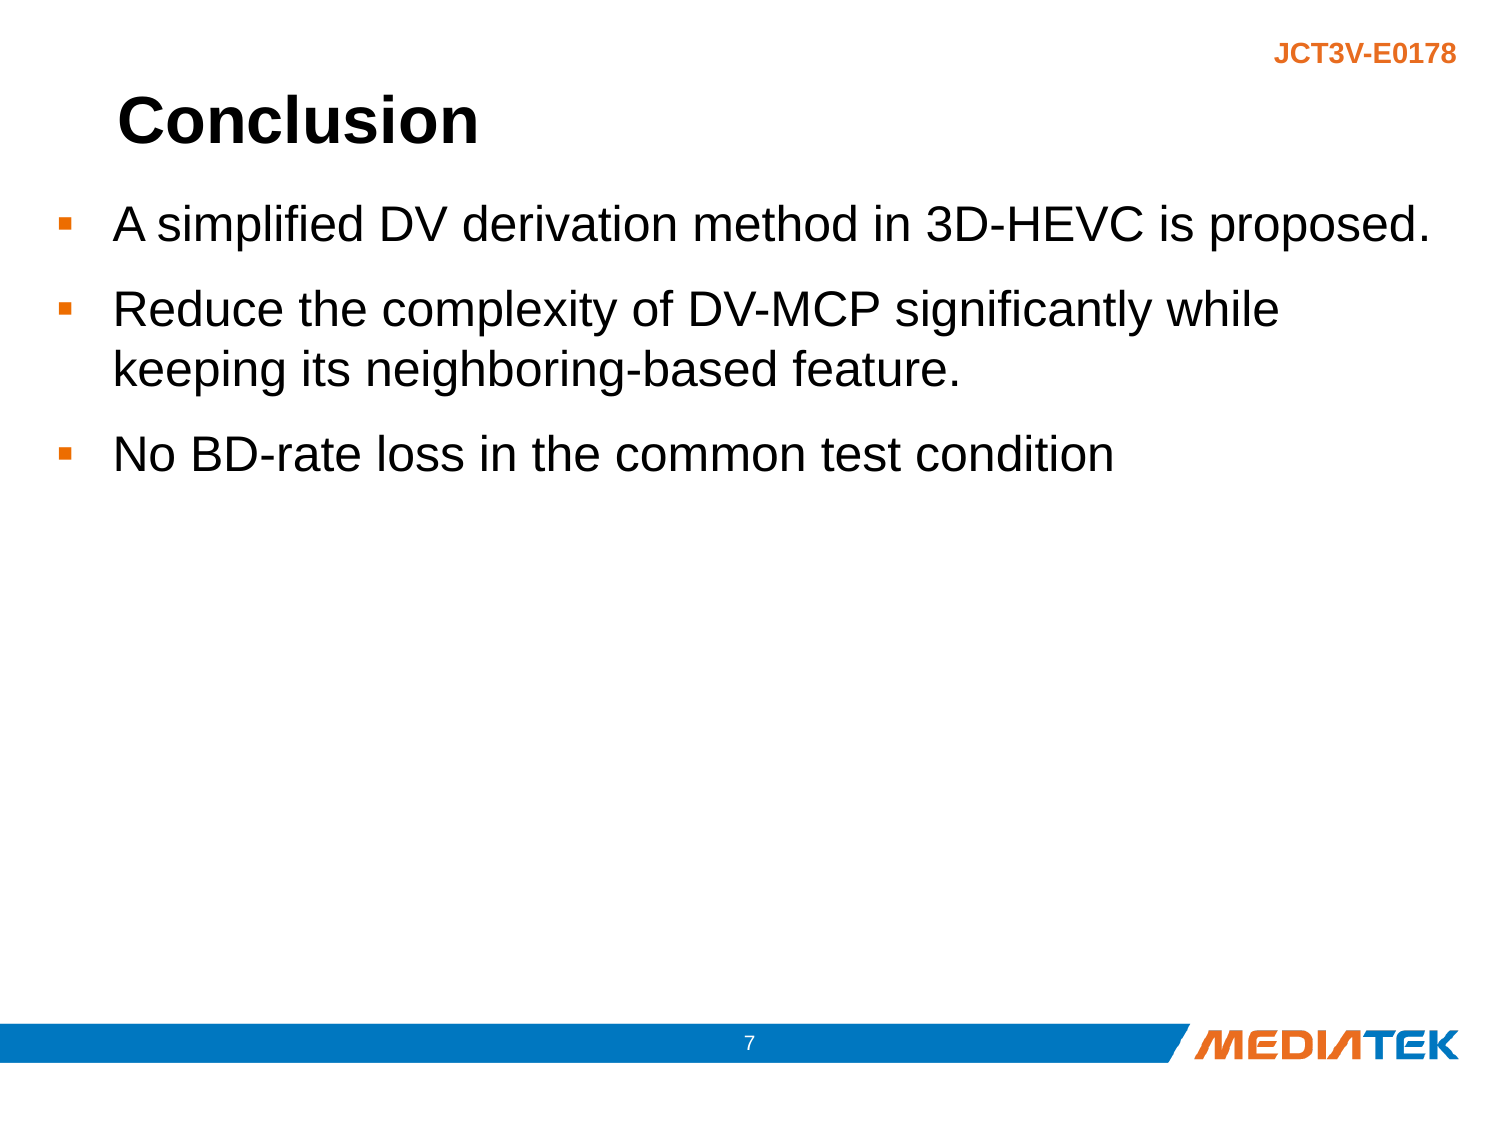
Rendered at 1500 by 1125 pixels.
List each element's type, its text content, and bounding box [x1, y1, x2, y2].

title Conclusion [101, 62, 1425, 172]
picture [789, 1023, 1459, 1063]
picture [0, 1023, 711, 1063]
slide_number 6 [711, 1022, 789, 1090]
list A simplified DV derivation method in 3D-HEVC is proposed. Reduce the complexity of DV-MCP significantly while keeping its neighboring-based feature. No BD-rate loss in the common test condition [41, 184, 1459, 998]
